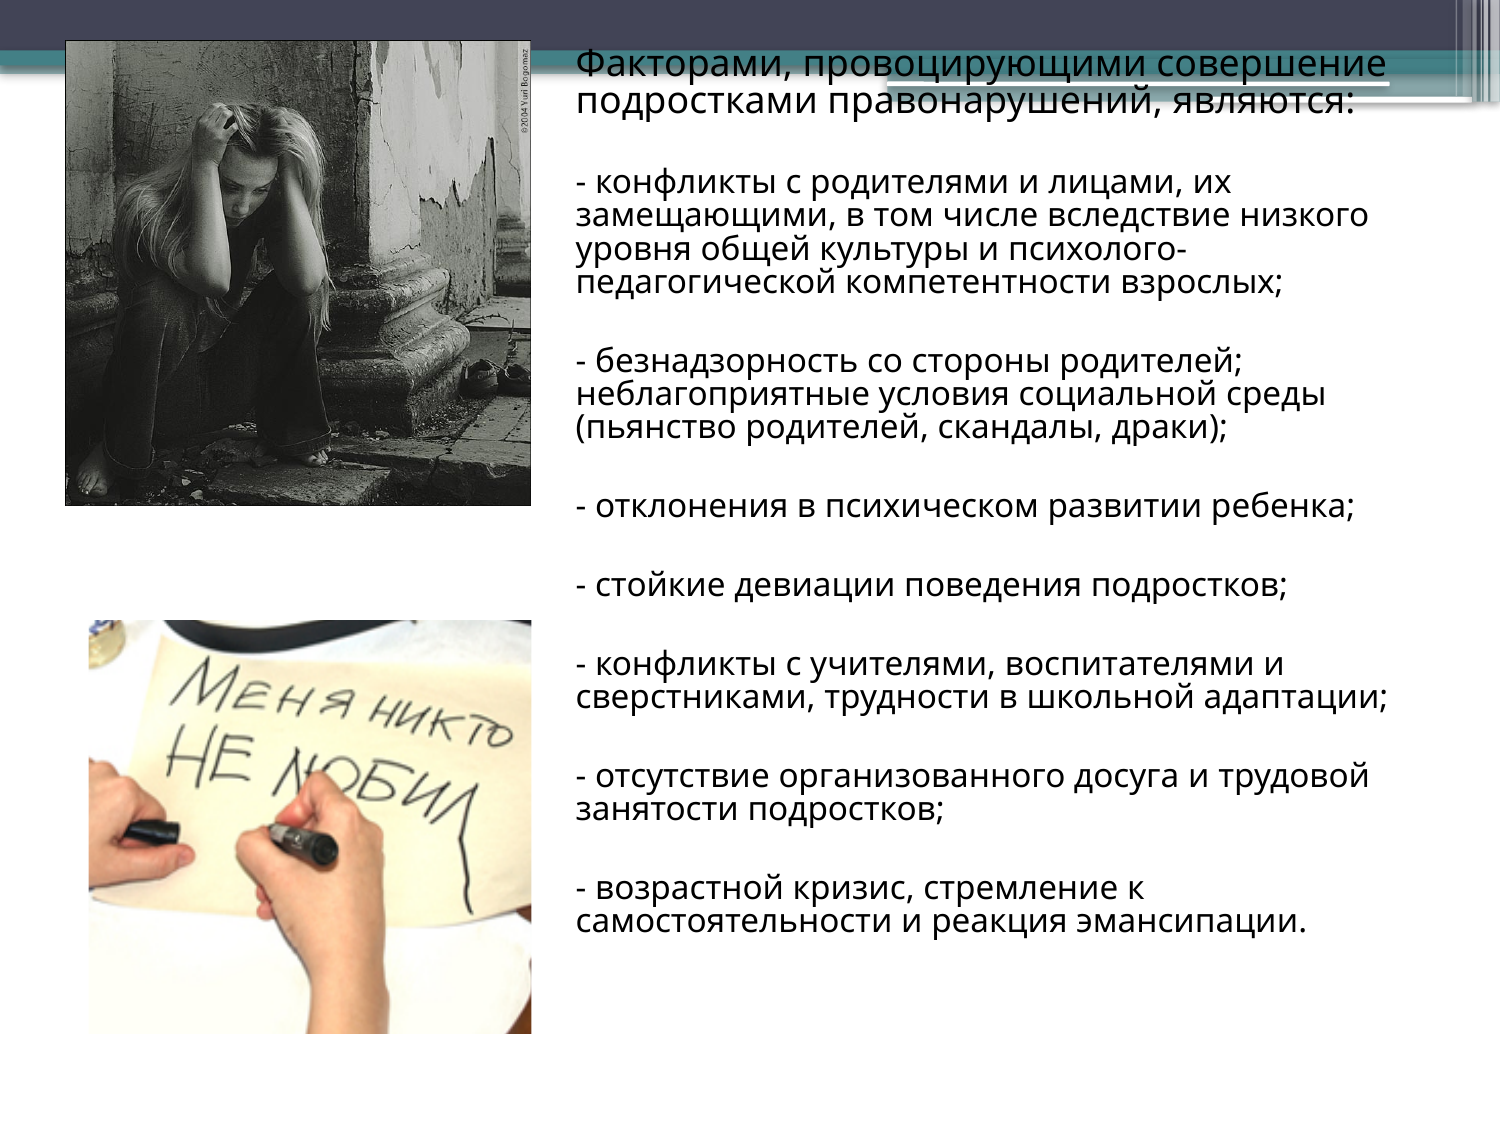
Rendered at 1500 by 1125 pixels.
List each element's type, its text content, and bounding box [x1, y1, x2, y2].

picture [88, 619, 532, 1034]
picture [65, 39, 532, 506]
text_box Факторами, провоцирующими совершение подростками правонарушений, являются: - конфликты с родителями и лицами, их замещающими, в том числе вследствие низкого уровня общей культуры и психолого-педагогической компетентности взрослых; - безнадзорность со стороны родителей; неблагоприятные условия социальной среды (пьянство родителей, скандалы, драки); - отклонения в психическом развитии ребенка; - стойкие девиации поведения подростков; - конфликты с учителями, воспитателями и сверстниками, трудности в школьной адаптации; - отсутствие организованного досуга и трудовой занятости подростков; - возрастной кризис, стремление к самостоятельности и реакция эмансипации. [560, 39, 1447, 1125]
